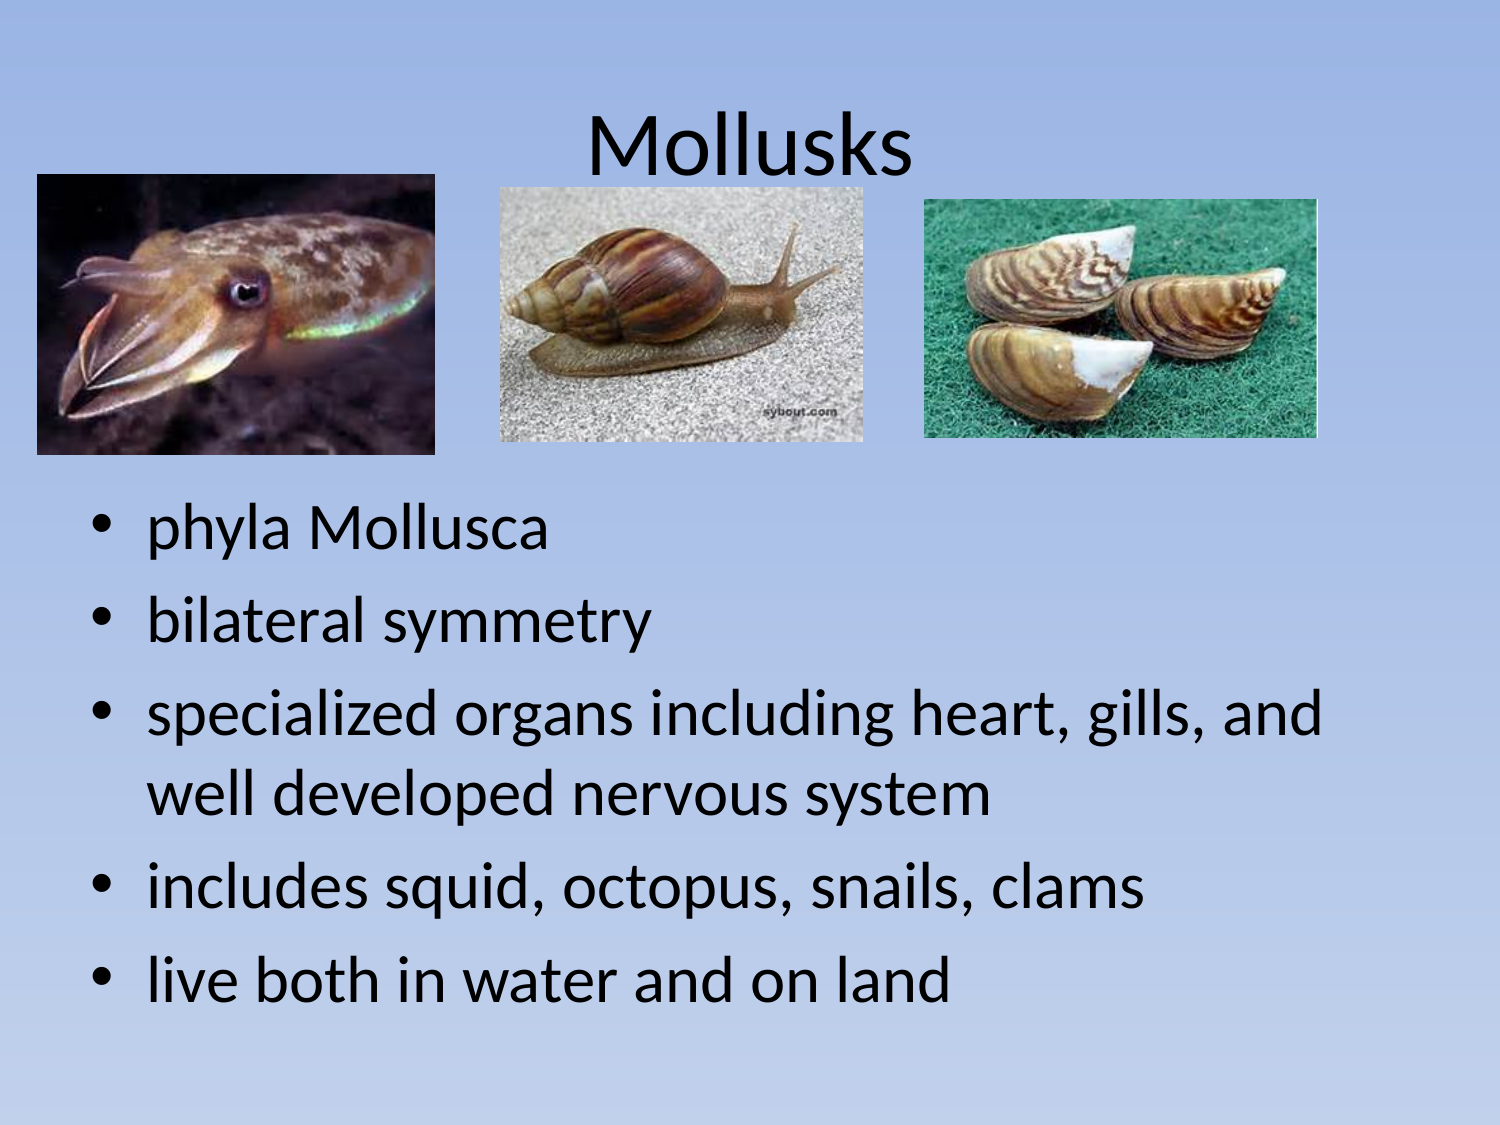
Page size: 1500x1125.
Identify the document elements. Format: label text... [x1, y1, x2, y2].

picture [37, 174, 435, 455]
picture [924, 199, 1319, 438]
picture [499, 187, 863, 442]
title Mollusks [75, 45, 1425, 233]
list phyla Mollusca bilateral symmetry specialized organs including heart, gills, and well developed nervous system includes squid, octopus, snails, clams live both in water and on land [75, 474, 1425, 1050]
